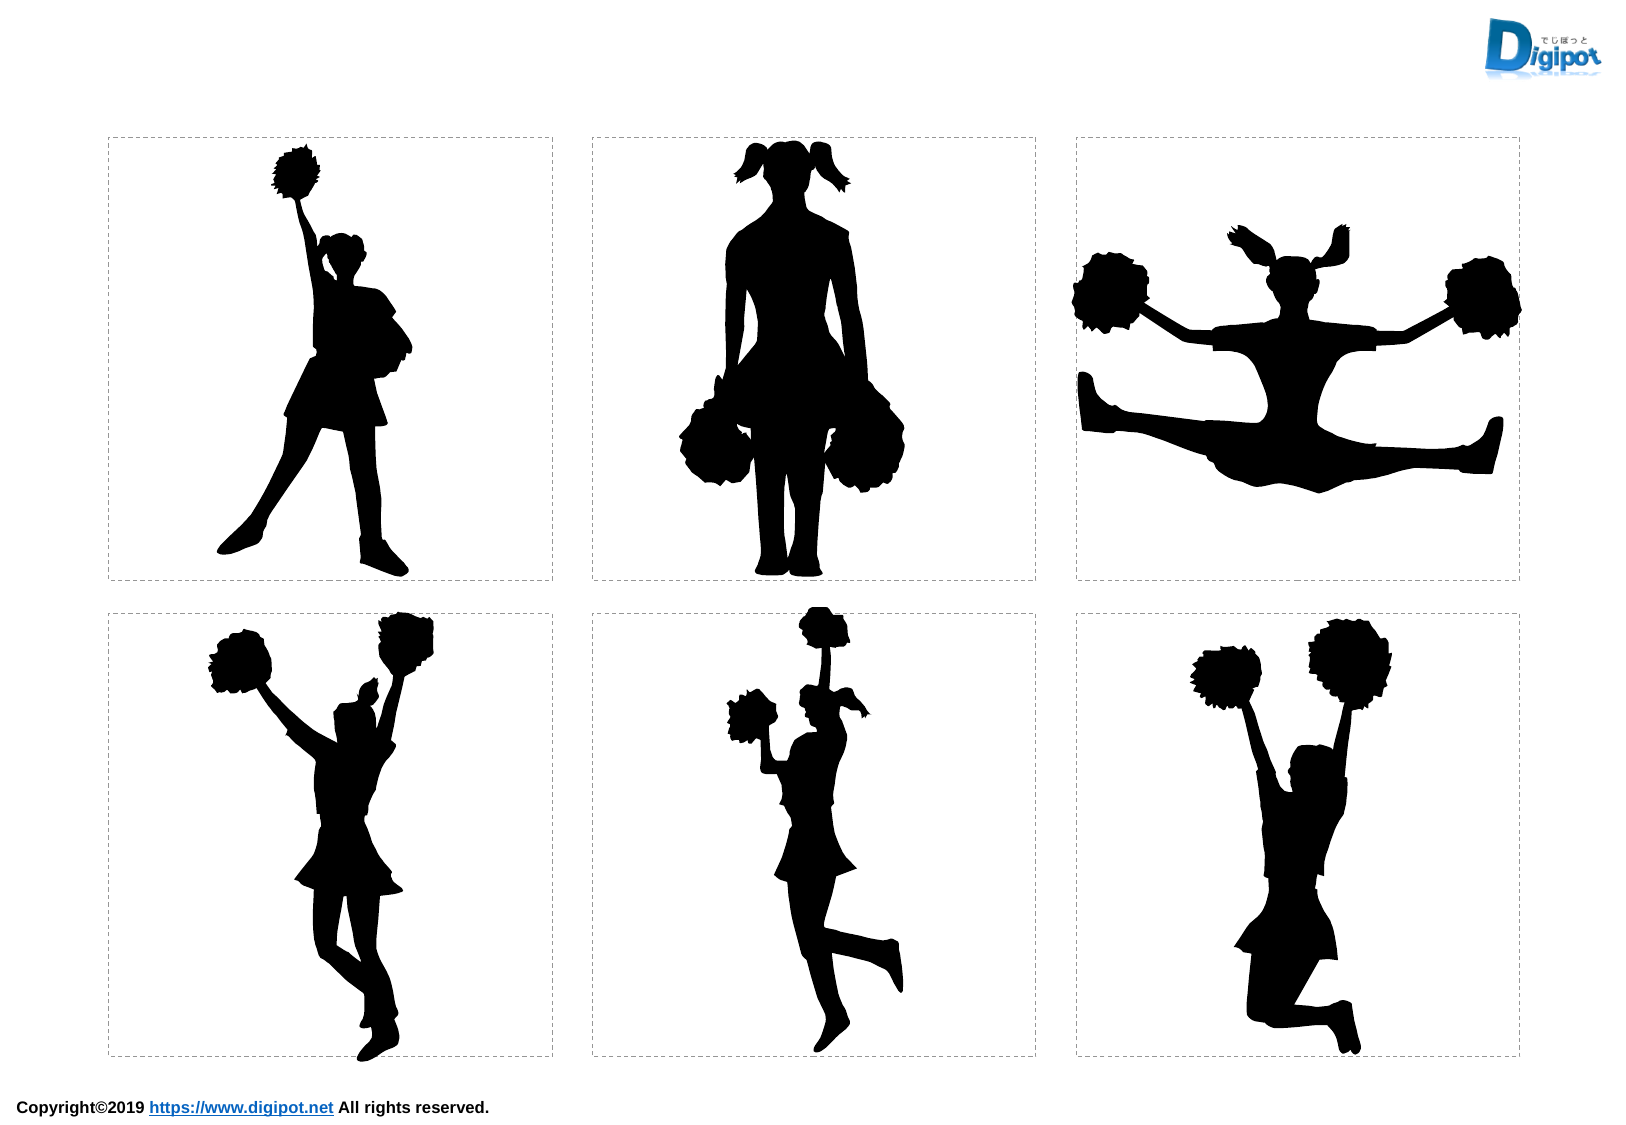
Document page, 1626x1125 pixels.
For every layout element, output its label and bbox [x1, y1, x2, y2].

text_box [1071, 223, 1522, 494]
text_box [1189, 618, 1392, 1055]
text_box [679, 140, 905, 577]
text_box [216, 143, 413, 577]
text_box [726, 607, 904, 1053]
text_box [208, 611, 434, 1062]
picture [1485, 18, 1602, 82]
